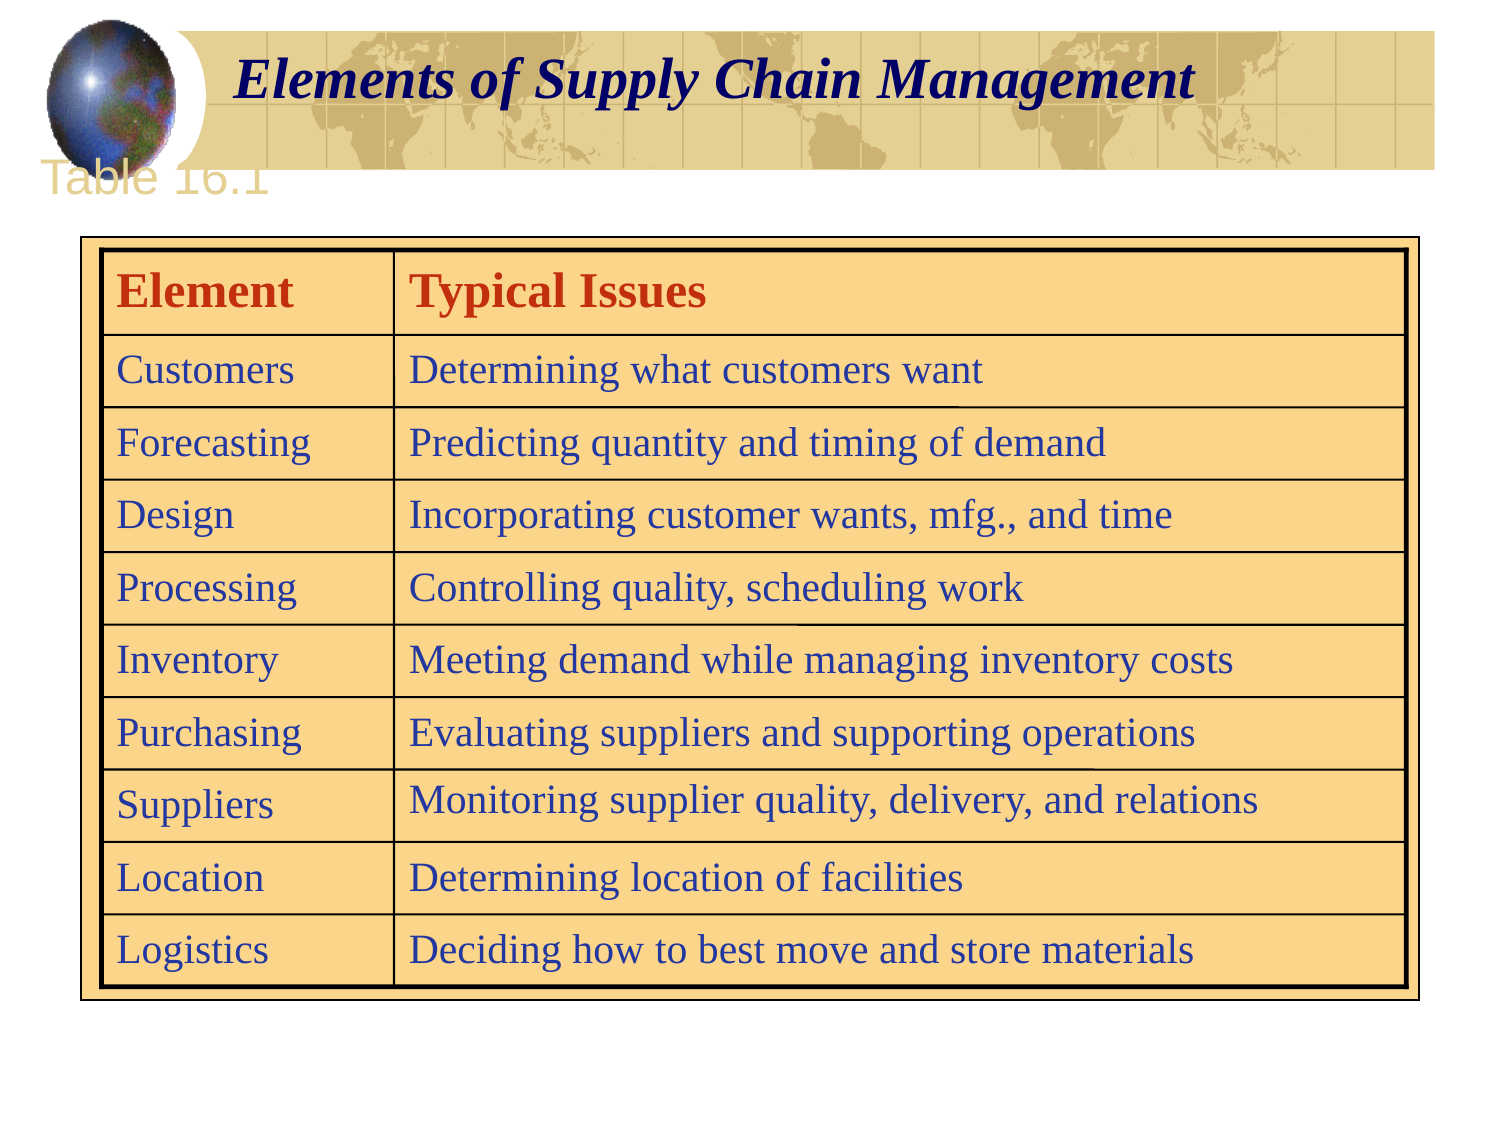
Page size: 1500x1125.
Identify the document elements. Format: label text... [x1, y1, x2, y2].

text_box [80, 237, 1469, 1001]
text_box Table 16.1 [25, 137, 286, 213]
title Elements of Supply Chain Management [218, 84, 1448, 118]
picture [42, 14, 190, 137]
